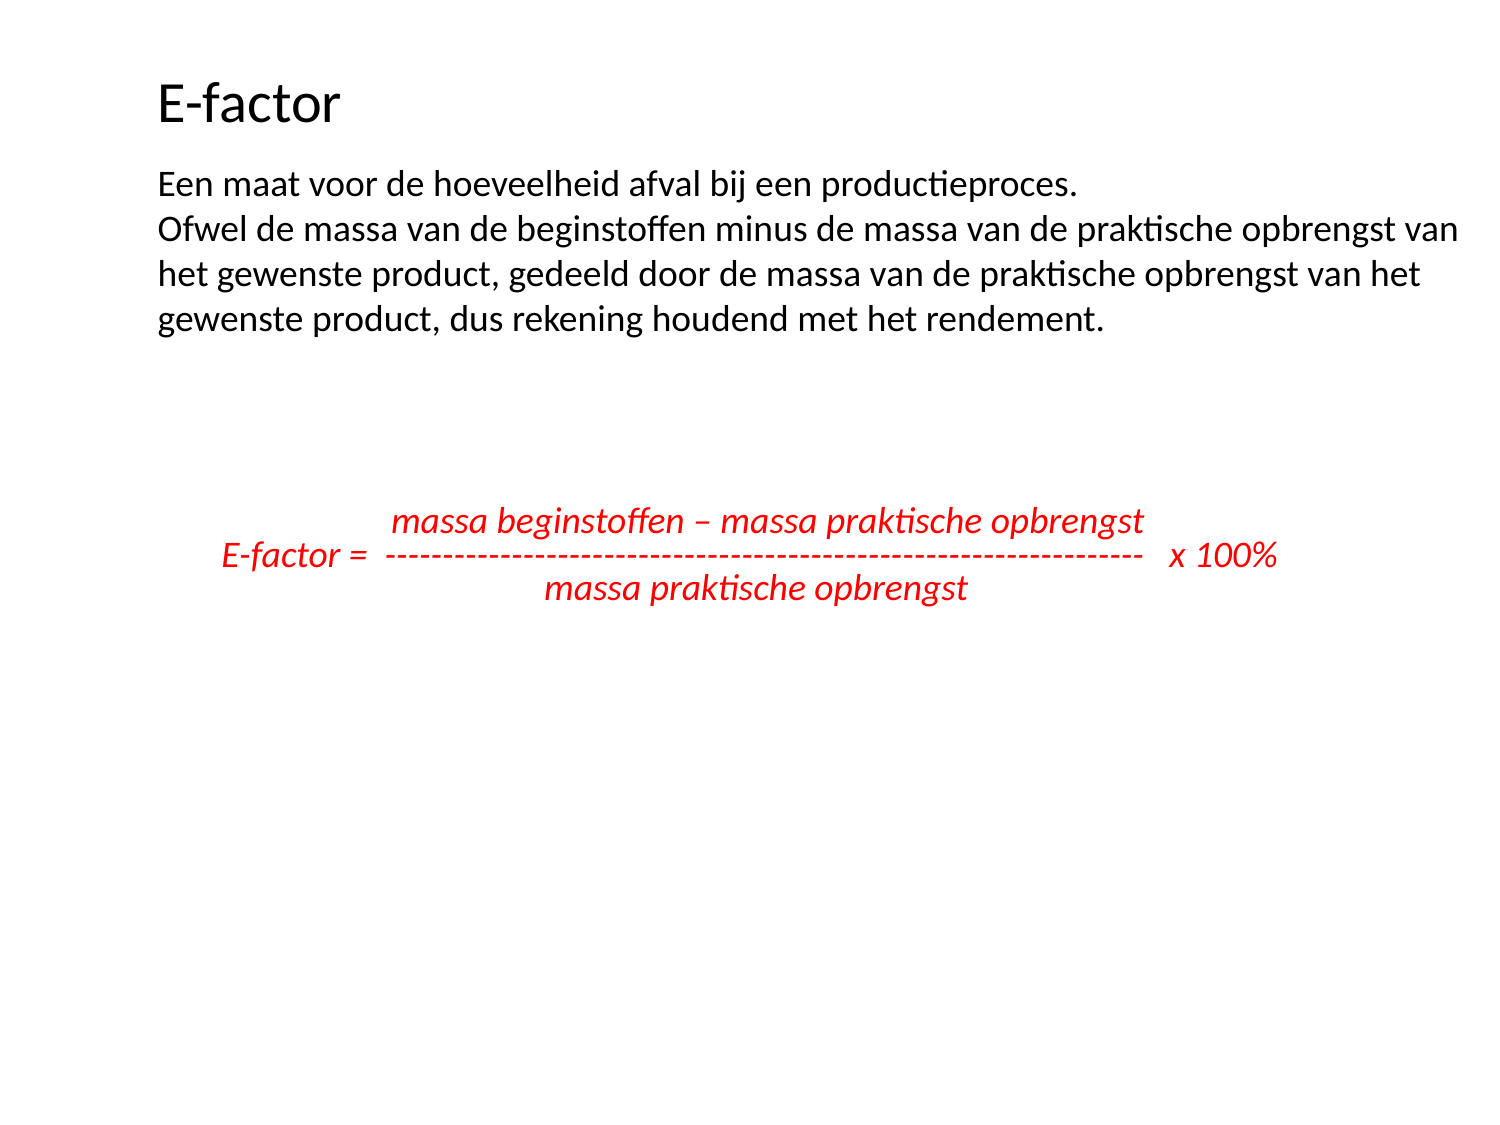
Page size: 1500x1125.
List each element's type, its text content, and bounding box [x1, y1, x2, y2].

text_box E-factor Een maat voor de hoeveelheid afval bij een productieproces. Ofwel de massa van de beginstoffen minus de massa van de praktische opbrengst van het gewenste product, gedeeld door de massa van de praktische opbrengst van het gewenste product, dus rekening houdend met het rendement. Tabel 97F massa beginstoffen – massa praktische opbrengst E-factor = ------------------------------------------------------------------ x 100% massa praktische opbrengst [142, 57, 1477, 940]
